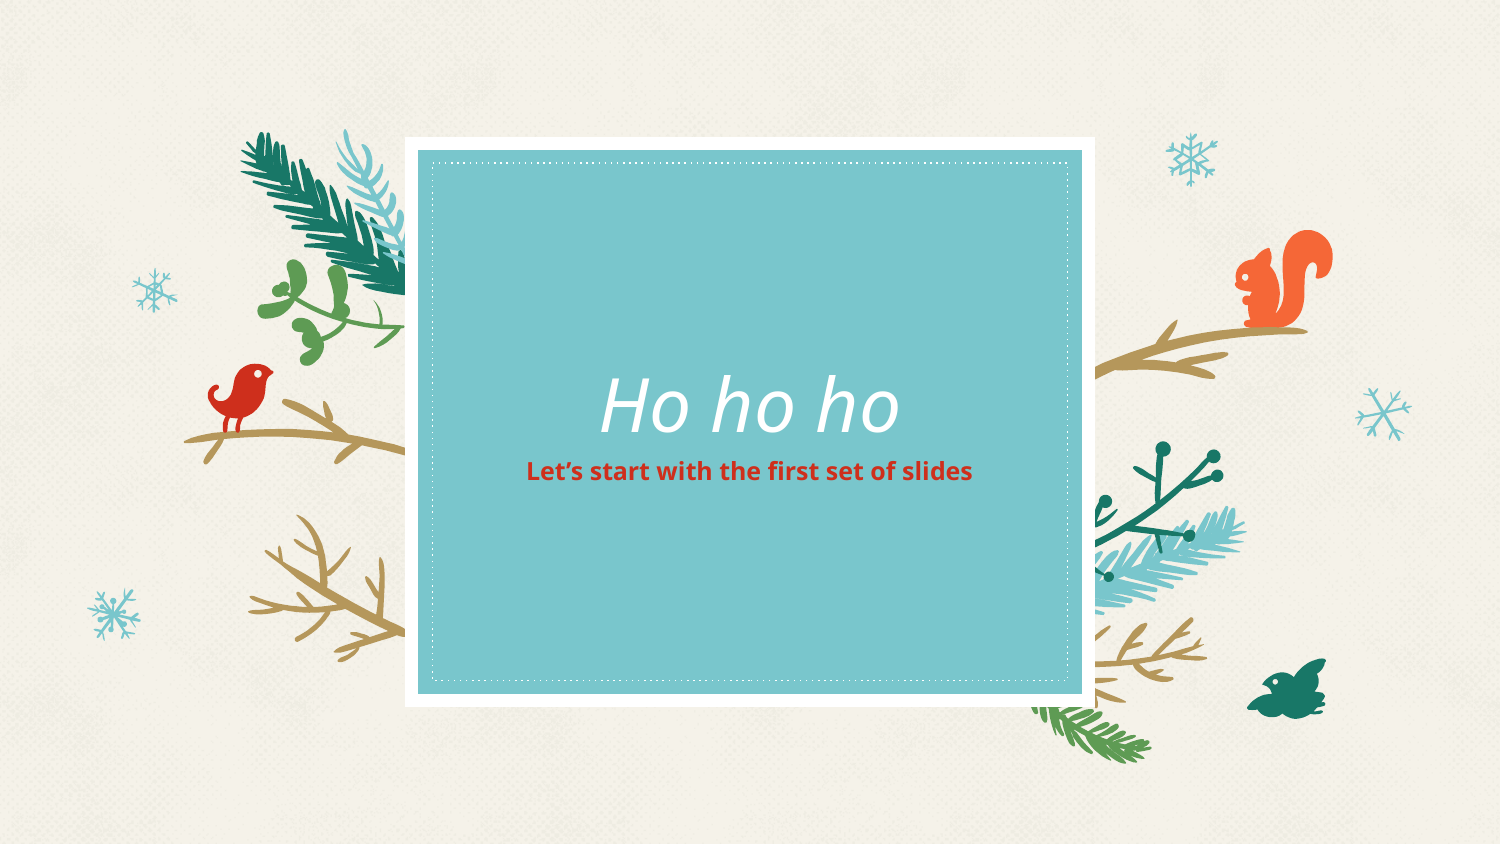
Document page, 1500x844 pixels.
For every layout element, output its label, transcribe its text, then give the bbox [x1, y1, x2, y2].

title Ho ho ho [431, 272, 1069, 463]
picture [0, 0, 1500, 844]
subtitle Let’s start with the first set of slides [433, 440, 1067, 570]
